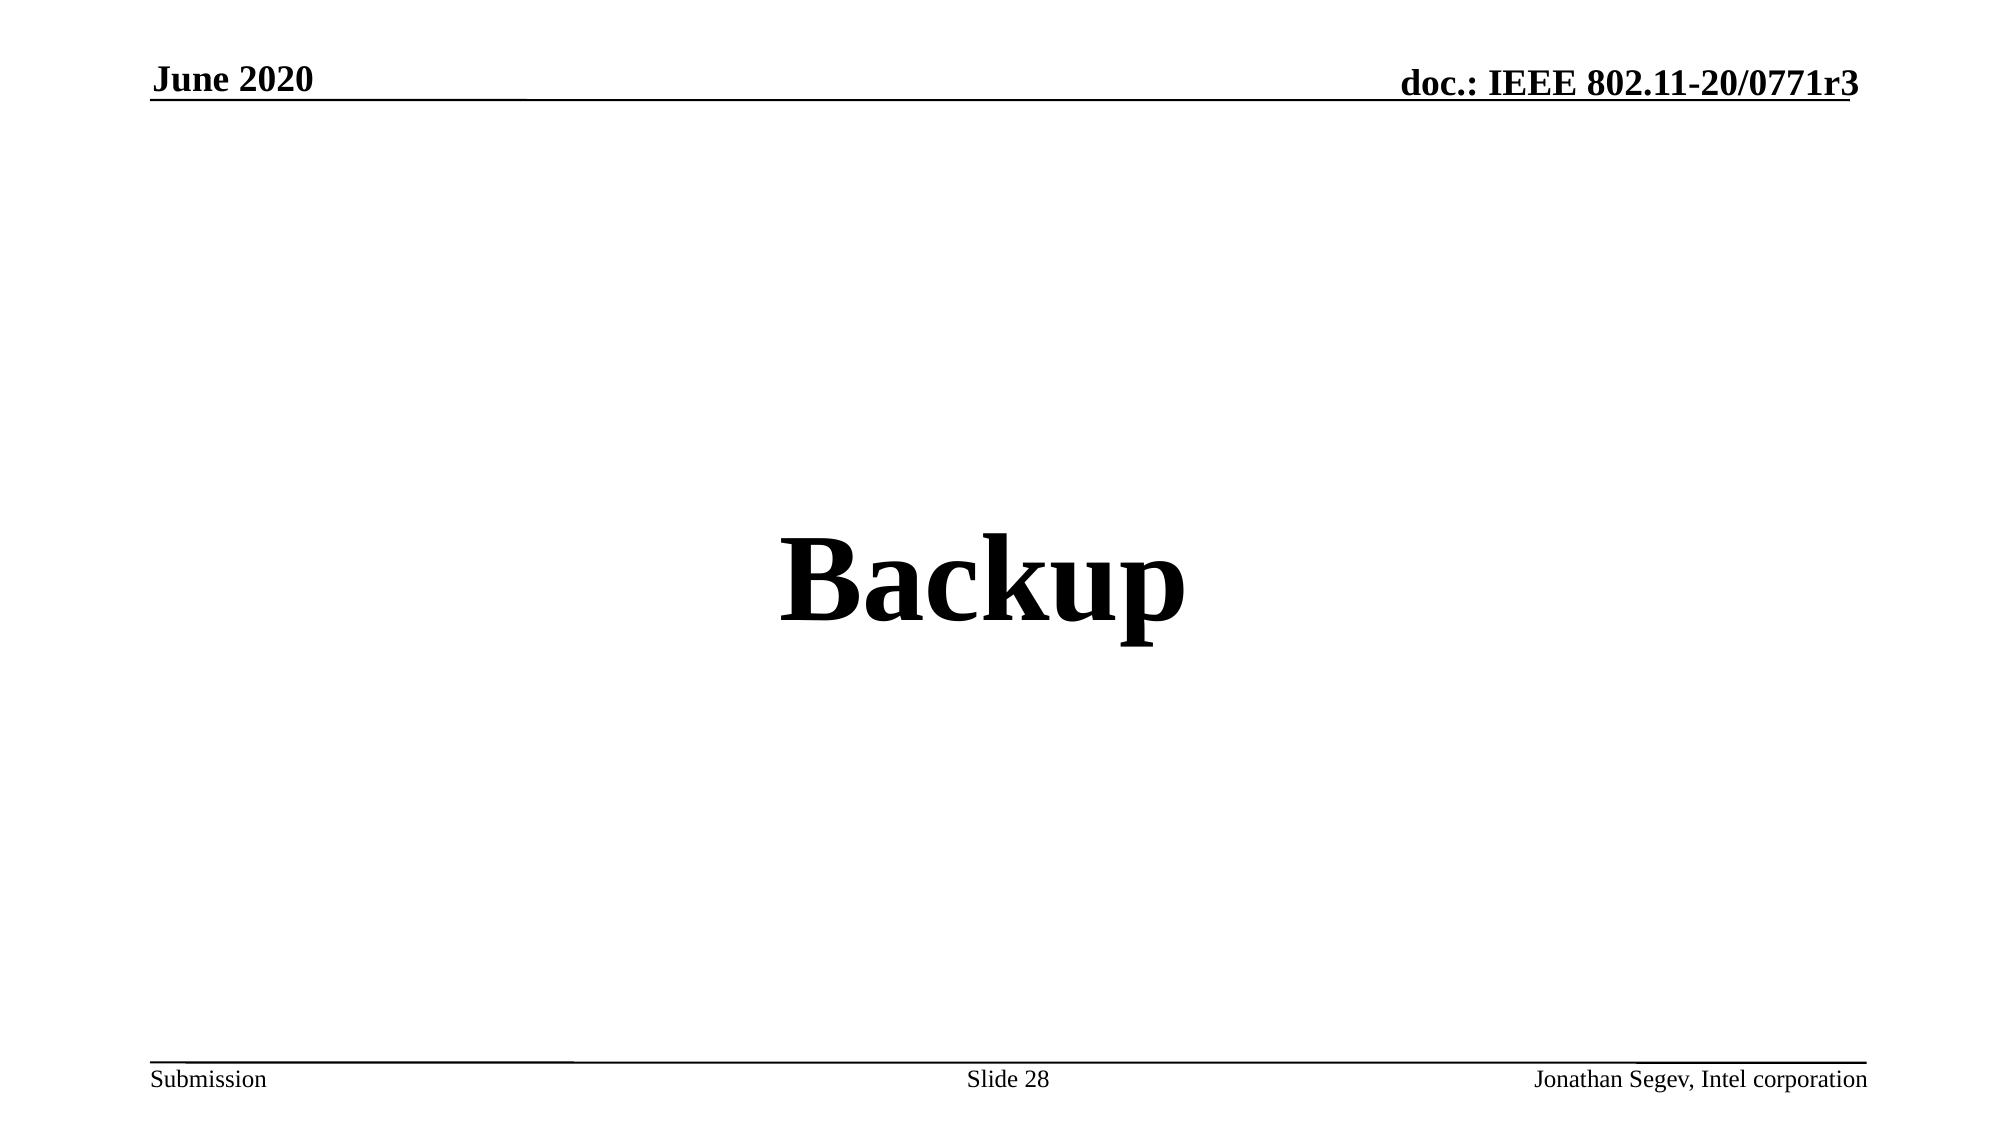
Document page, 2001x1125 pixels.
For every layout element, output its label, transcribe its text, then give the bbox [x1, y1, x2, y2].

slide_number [152, 54, 563, 100]
list Backup [149, 324, 1850, 1000]
slide_number Slide 28 [950, 1061, 1067, 1123]
footer Jonathan Segev, Intel corporation [1171, 1061, 1869, 1093]
